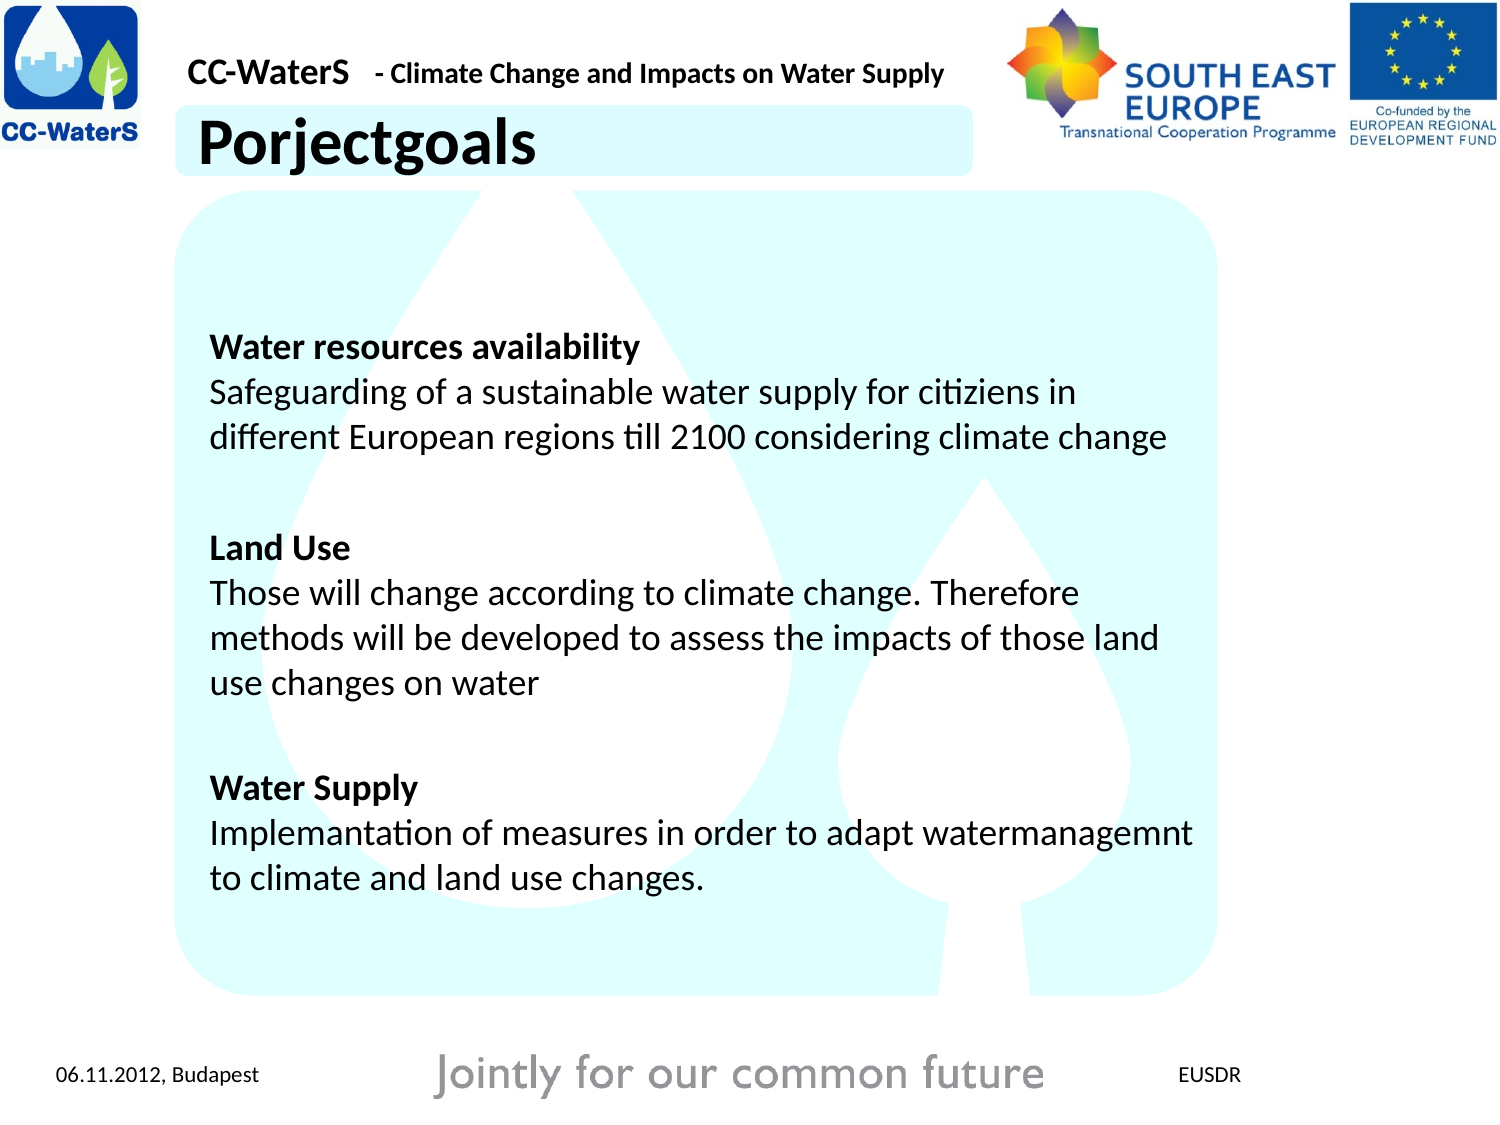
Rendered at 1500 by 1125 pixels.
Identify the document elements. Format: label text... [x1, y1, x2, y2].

text_box Water Supply Implemantation of measures in order to adapt watermanagemnt to climate and land use changes. [194, 755, 1223, 906]
text_box Porjectgoals [183, 90, 553, 185]
picture [1007, 8, 1336, 141]
text_box Water resources availability Safeguarding of a sustainable water supply for citiziens in different European regions till 2100 considering climate change [194, 314, 1211, 464]
picture [0, 0, 141, 149]
picture [1347, 0, 1500, 148]
picture [433, 1054, 1043, 1099]
text_box Land Use Those will change according to climate change. Therefore methods will be developed to assess the impacts of those land use changes on water [194, 515, 1223, 711]
